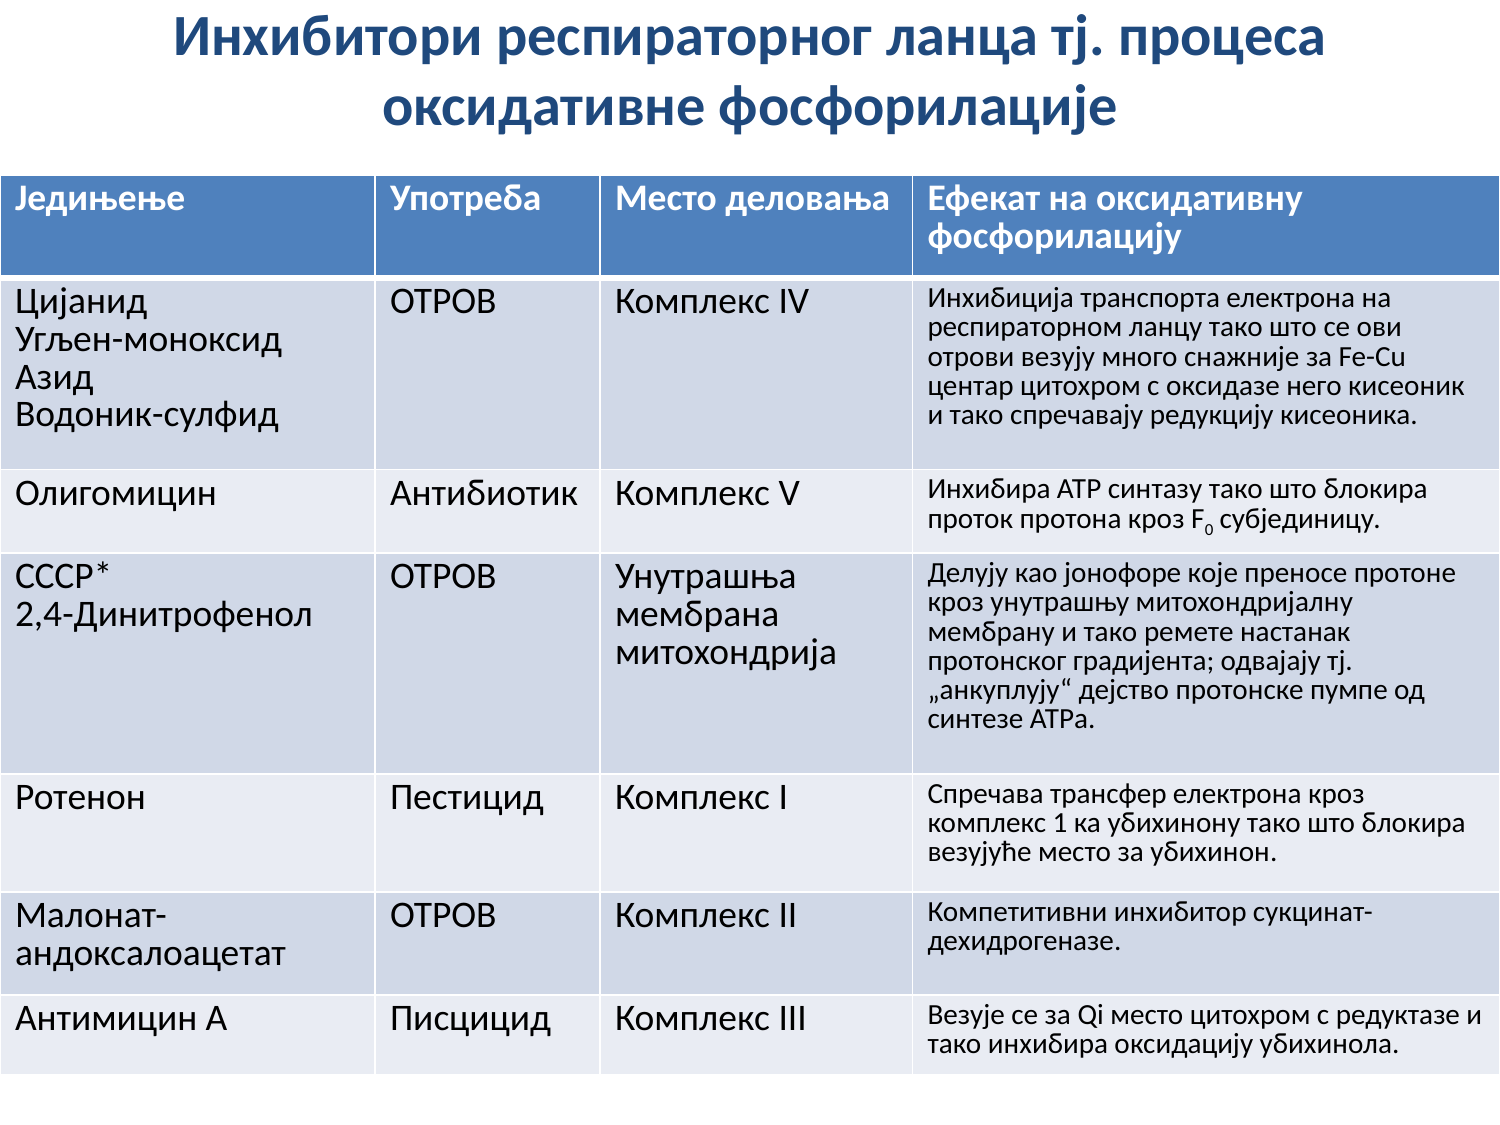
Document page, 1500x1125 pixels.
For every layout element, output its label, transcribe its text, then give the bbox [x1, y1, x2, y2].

table_cell Инхибиција транспорта електрона на респираторном ланцу тако што се ови отрови везују много снажније за Fe-Cu центар цитохром с оксидазе него кисеоник и тако спречавају редукцију кисеоника. [913, 281, 1499, 469]
table_cell Комплекс II [601, 893, 912, 994]
table_cell Антибиотик [376, 470, 599, 552]
table_cell Компетитивни инхибитор сукцинат-дехидрогеназе. [913, 893, 1499, 994]
table_cell Писцицид [376, 996, 599, 1074]
table_header Ефекат на оксидативну фосфорилацију [913, 176, 1499, 275]
table_cell Спречава трансфер електрона кроз комплекс 1 ка убихинону тако што блокира везујуће место за убихинон. [913, 775, 1499, 891]
table_cell Комплекс IV [601, 281, 912, 469]
table_cell ОТРОВ [376, 554, 599, 773]
table_header Место деловања [601, 176, 912, 275]
table_cell ОТРОВ [376, 893, 599, 994]
table_header Једињење [1, 176, 374, 275]
table_cell Везује се за Qi место цитохром с редуктазе и тако инхибира оксидацију убихинола. [913, 996, 1499, 1074]
table_cell ОТРОВ [376, 281, 599, 469]
table_cell Комплекс III [601, 996, 912, 1074]
table_cell Олигомицин [1, 470, 374, 552]
table_header Употреба [376, 176, 599, 275]
table_cell Инхибира АТР синтазу тако што блокира проток протона кроз F0 субјединицу. [913, 470, 1499, 552]
table_cell Антимицин А [1, 996, 374, 1074]
table_cell Цијанид Угљен-моноксид Азид Водоник-сулфид [1, 281, 374, 469]
table_cell Малонат-андоксалоацетат [1, 893, 374, 994]
table_cell Комплекс I [601, 775, 912, 891]
table_cell Комплекс V [601, 470, 912, 552]
table_cell СССР* 2,4-Динитрофенол [1, 554, 374, 773]
table_cell Делују као јонофоре које преносе протоне кроз унутрашњу митохондријалну мембрану и тако ремете настанак протонског градијента; одвајају тј. „анкуплују“ дејство протонске пумпе од синтезе АТРа. [913, 554, 1499, 773]
table_cell Ротенон [1, 775, 374, 891]
table_cell Унутрашња мембрана митохондрија [601, 554, 912, 773]
table_cell Пестицид [376, 775, 599, 891]
title Инхибитори респираторног ланца тј. процеса оксидативне фосфорилације [0, 24, 1500, 174]
